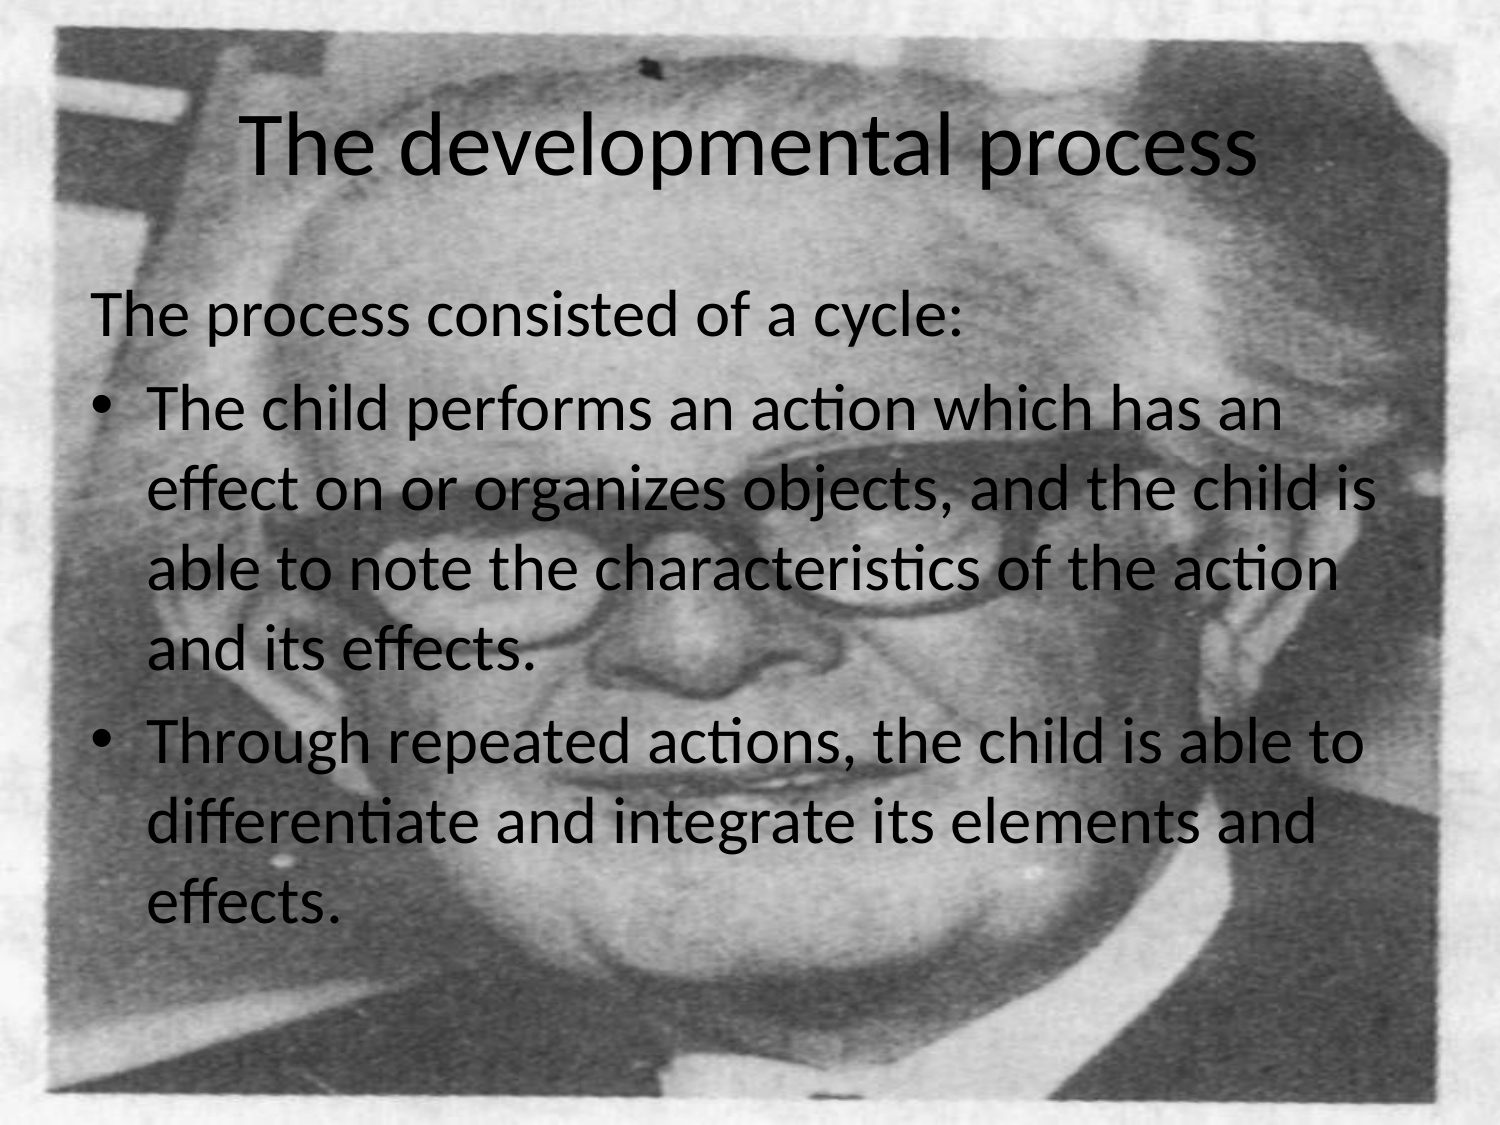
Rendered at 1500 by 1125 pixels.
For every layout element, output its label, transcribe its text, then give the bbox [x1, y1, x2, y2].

title The developmental process [75, 45, 1425, 233]
picture [0, 0, 1500, 1125]
list The process consisted of a cycle: The child performs an action which has an effect on or organizes objects, and the child is able to note the characteristics of the action and its effects. Through repeated actions, the child is able to differentiate and integrate its elements and effects. [75, 262, 1425, 1005]
